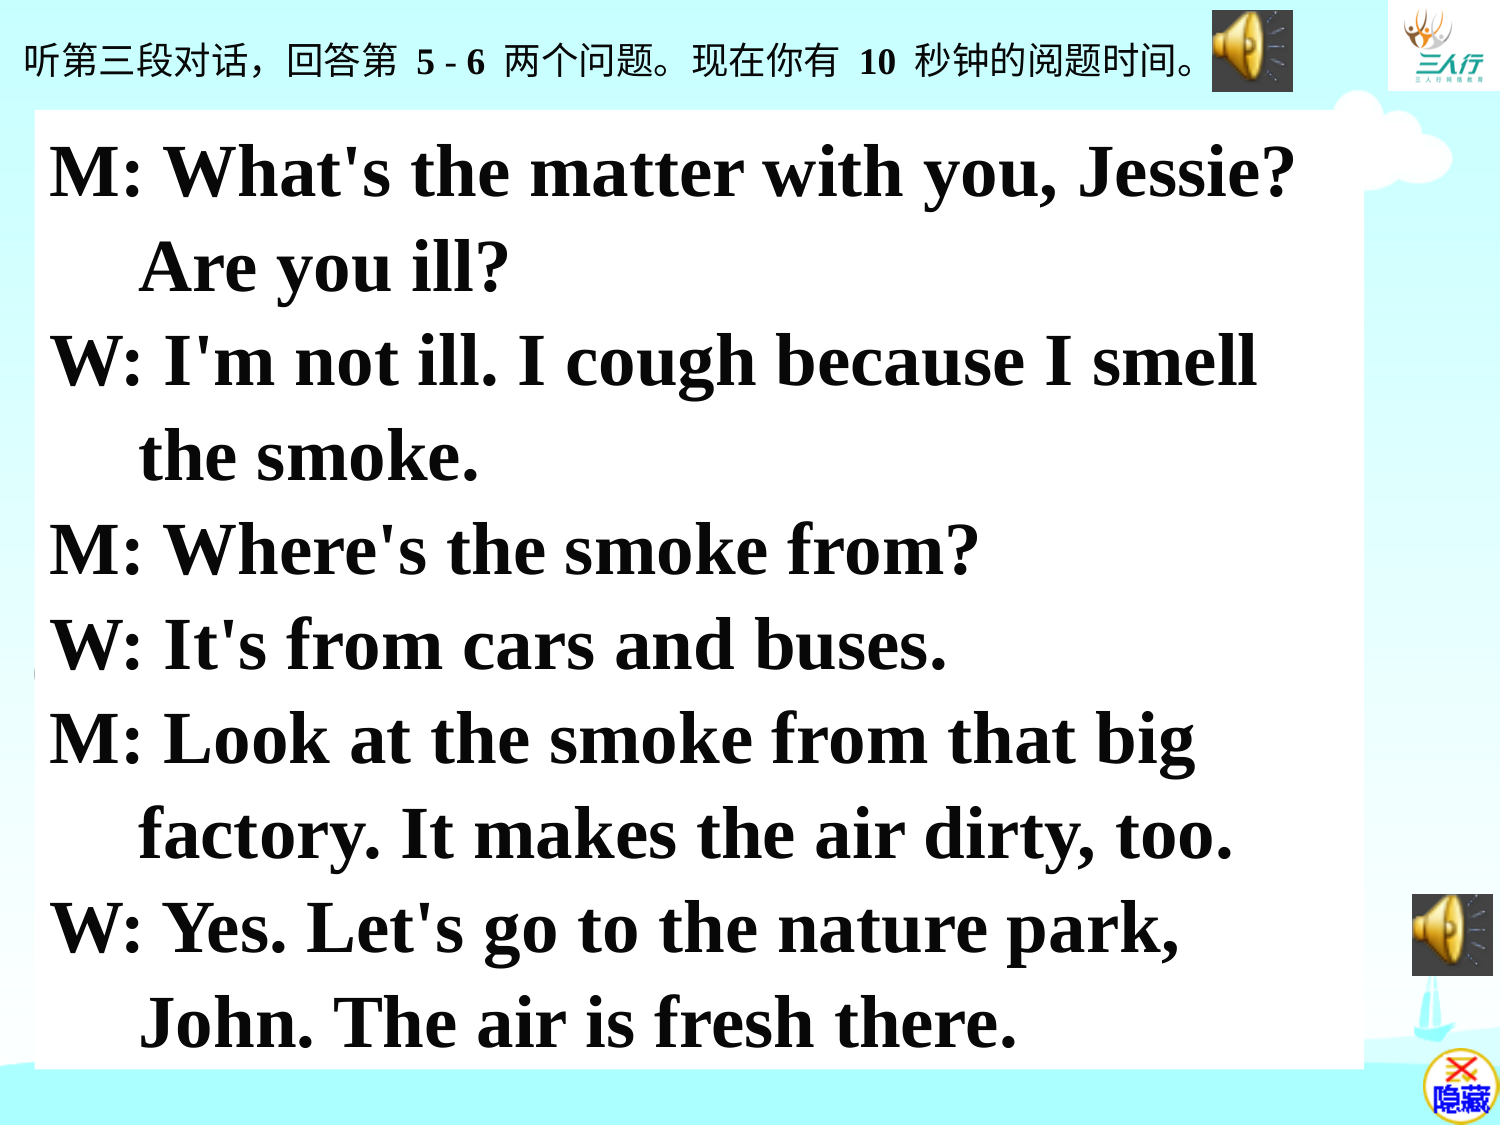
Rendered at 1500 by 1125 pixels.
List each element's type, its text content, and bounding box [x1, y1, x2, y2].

text_box 5. Why does Jessie cough? Because she's ill. Because she drinks hot water. Because she smells the smoke. 6. Where are they going? To the nature park. To the factory. To the zoo. [17, 120, 1376, 1072]
picture [1410, 893, 1495, 977]
picture [1387, 0, 1500, 91]
picture [1423, 1048, 1500, 1125]
text_box M: What's the matter with you, Jessie? Are you ill? W: I'm not ill. I cough because I smell the smoke. M: Where's the smoke from? W: It's from cars and buses. M: Look at the smoke from that big factory. It makes the air dirty, too. W: Yes. Let's go to the nature park, John. The air is fresh there. [34, 109, 1365, 1070]
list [1210, 9, 1294, 93]
text_box 听第三段对话，回答第 5 - 6 两个问题。现在你有 10 秒钟的阅题时间。 [9, 7, 1270, 102]
